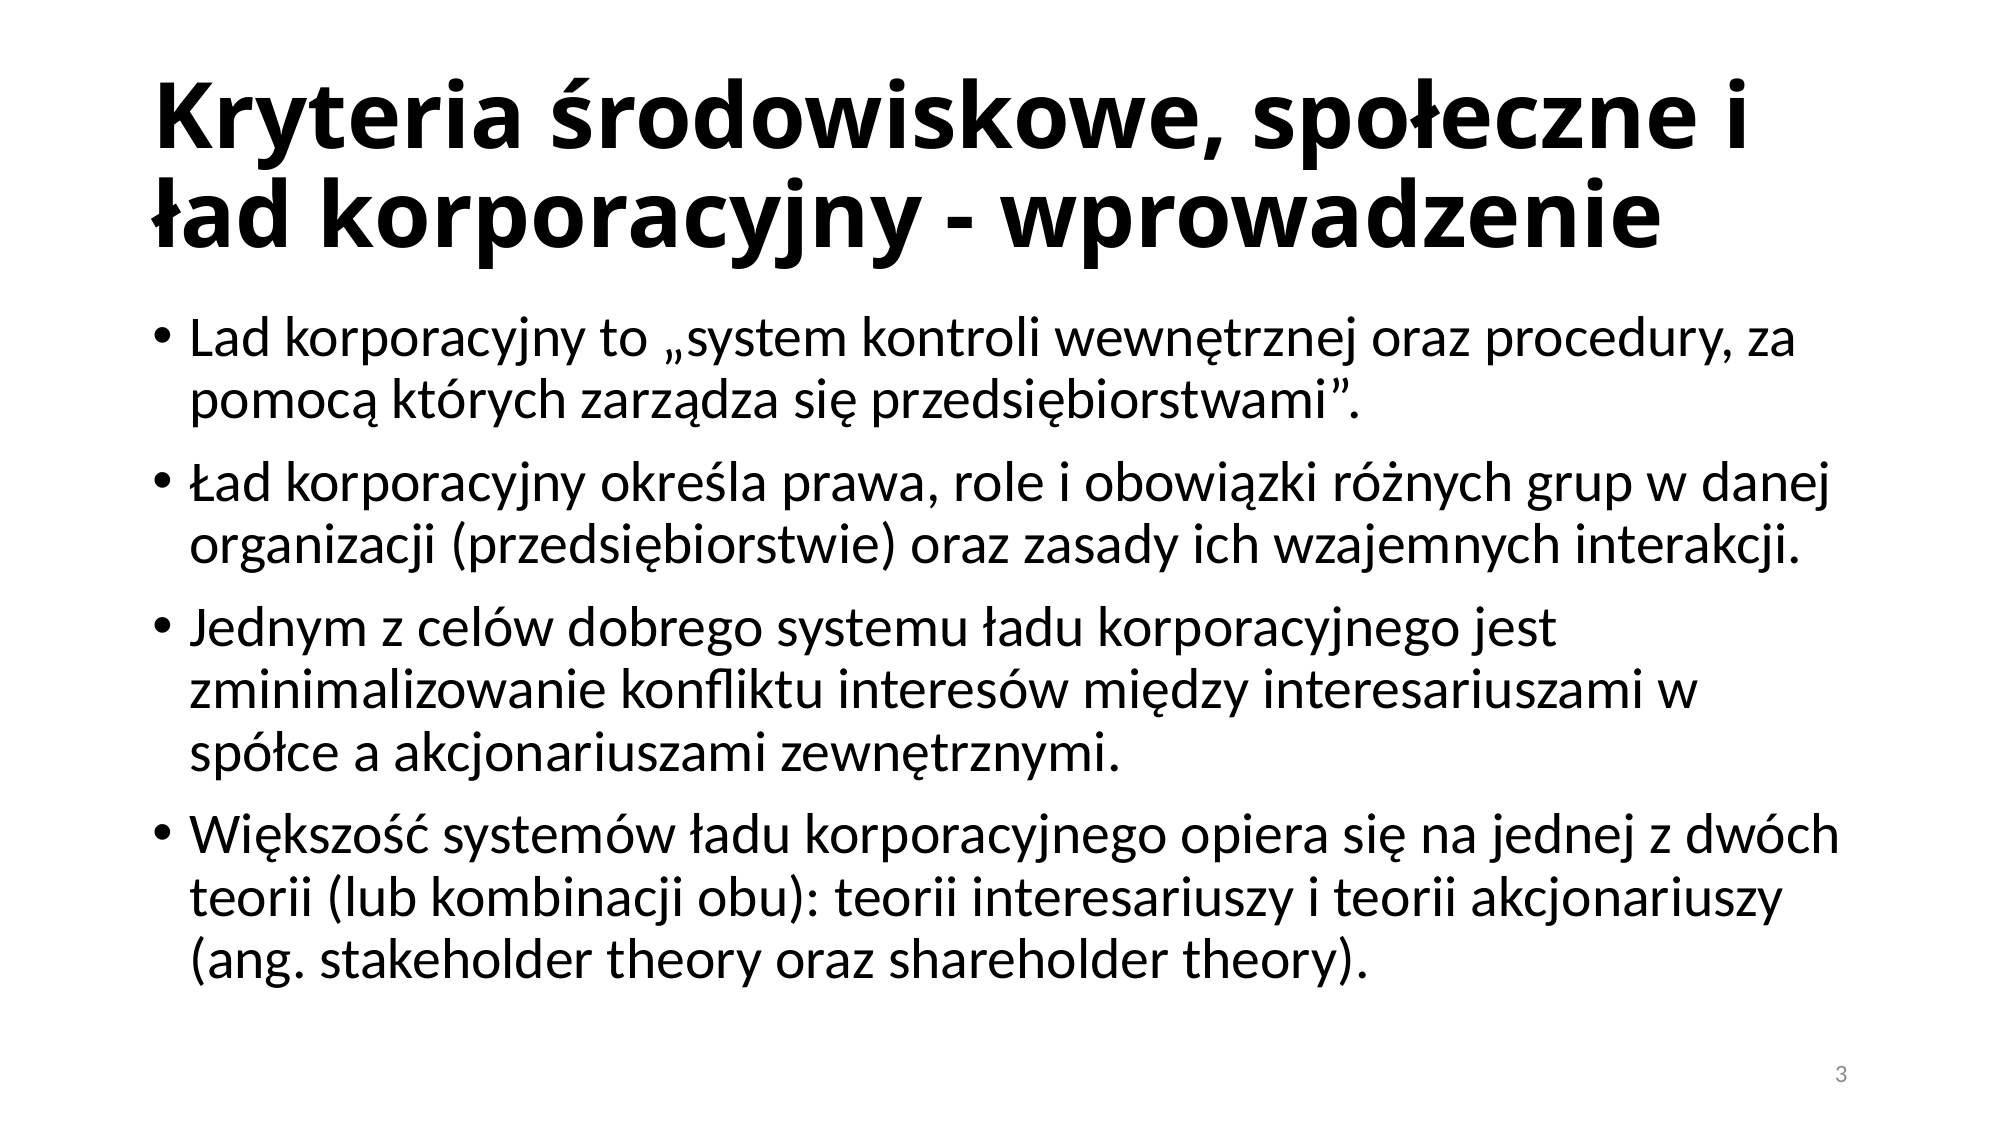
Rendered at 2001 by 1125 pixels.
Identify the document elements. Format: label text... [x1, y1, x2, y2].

slide_number 3 [1412, 1042, 1863, 1103]
title Kryteria środowiskowe, społeczne i ład korporacyjny - wprowadzenie [137, 59, 1863, 278]
list Lad korporacyjny to „system kontroli wewnętrznej oraz procedury, za pomocą których zarządza się przedsiębiorstwami”. Ład korporacyjny określa prawa, role i obowiązki różnych grup w danej organizacji (przedsiębiorstwie) oraz zasady ich wzajemnych interakcji. Jednym z celów dobrego systemu ładu korporacyjnego jest zminimalizowanie konfliktu interesów między interesariuszami w spółce a akcjonariuszami zewnętrznymi. Większość systemów ładu korporacyjnego opiera się na jednej z dwóch teorii (lub kombinacji obu): teorii interesariuszy i teorii akcjonariuszy (ang. stakeholder theory oraz shareholder theory). [137, 299, 1863, 1014]
